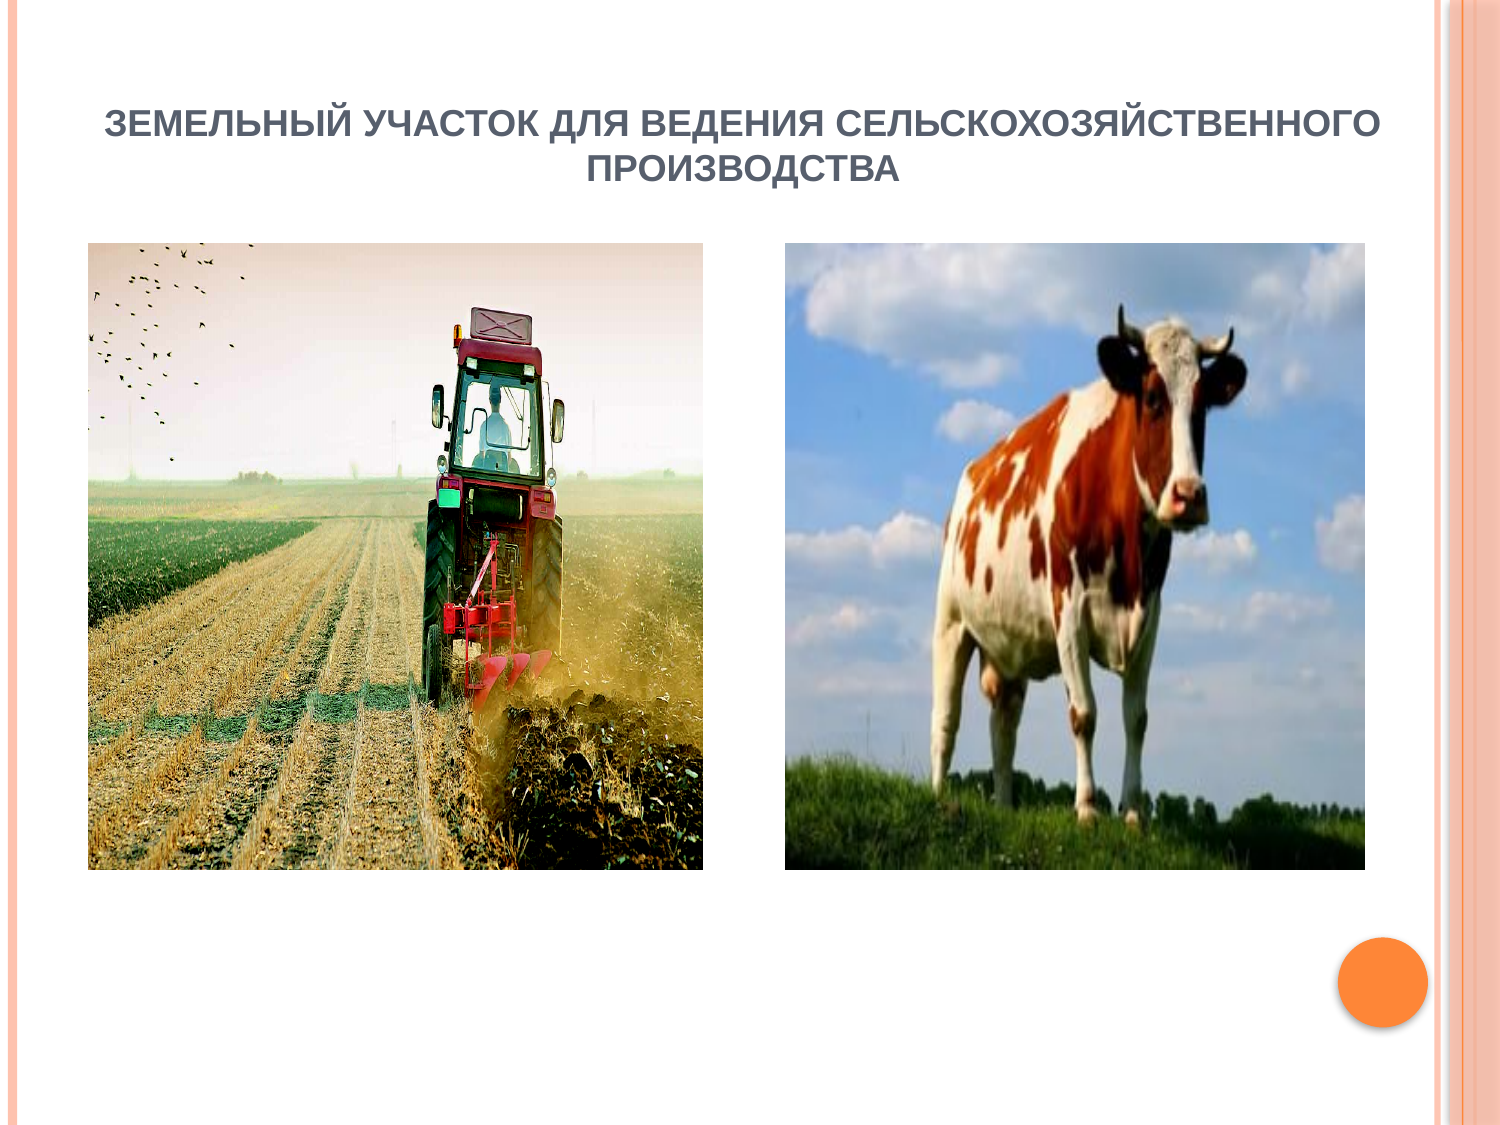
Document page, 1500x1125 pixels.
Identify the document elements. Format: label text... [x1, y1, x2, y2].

picture [784, 243, 1365, 871]
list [87, 243, 704, 871]
title Земельный участок для ведения сельскохозяйственного производства [75, 45, 1412, 197]
